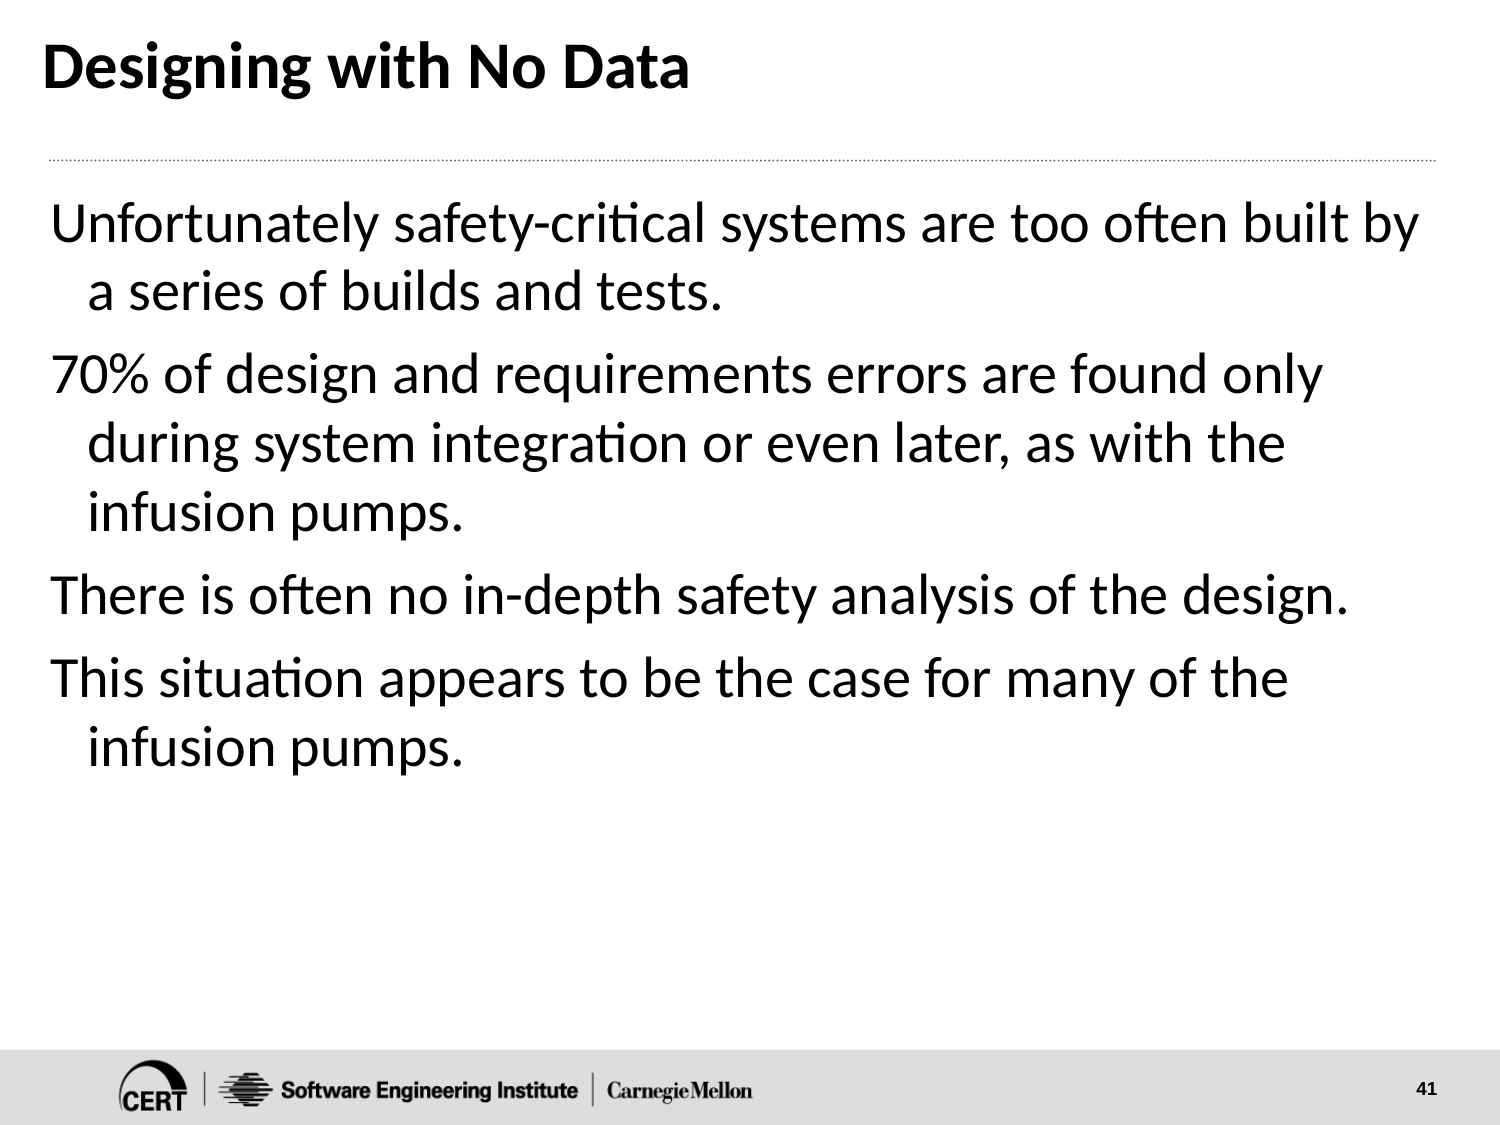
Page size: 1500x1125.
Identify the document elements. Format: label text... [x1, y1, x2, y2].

title Designing with No Data [42, 37, 1434, 155]
list Unfortunately safety-critical systems are too often built by a series of builds and tests. 70% of design and requirements errors are found only during system integration or even later, as with the infusion pumps. There is often no in-depth safety analysis of the design. This situation appears to be the case for many of the infusion pumps. [49, 187, 1438, 918]
picture [102, 1056, 765, 1117]
